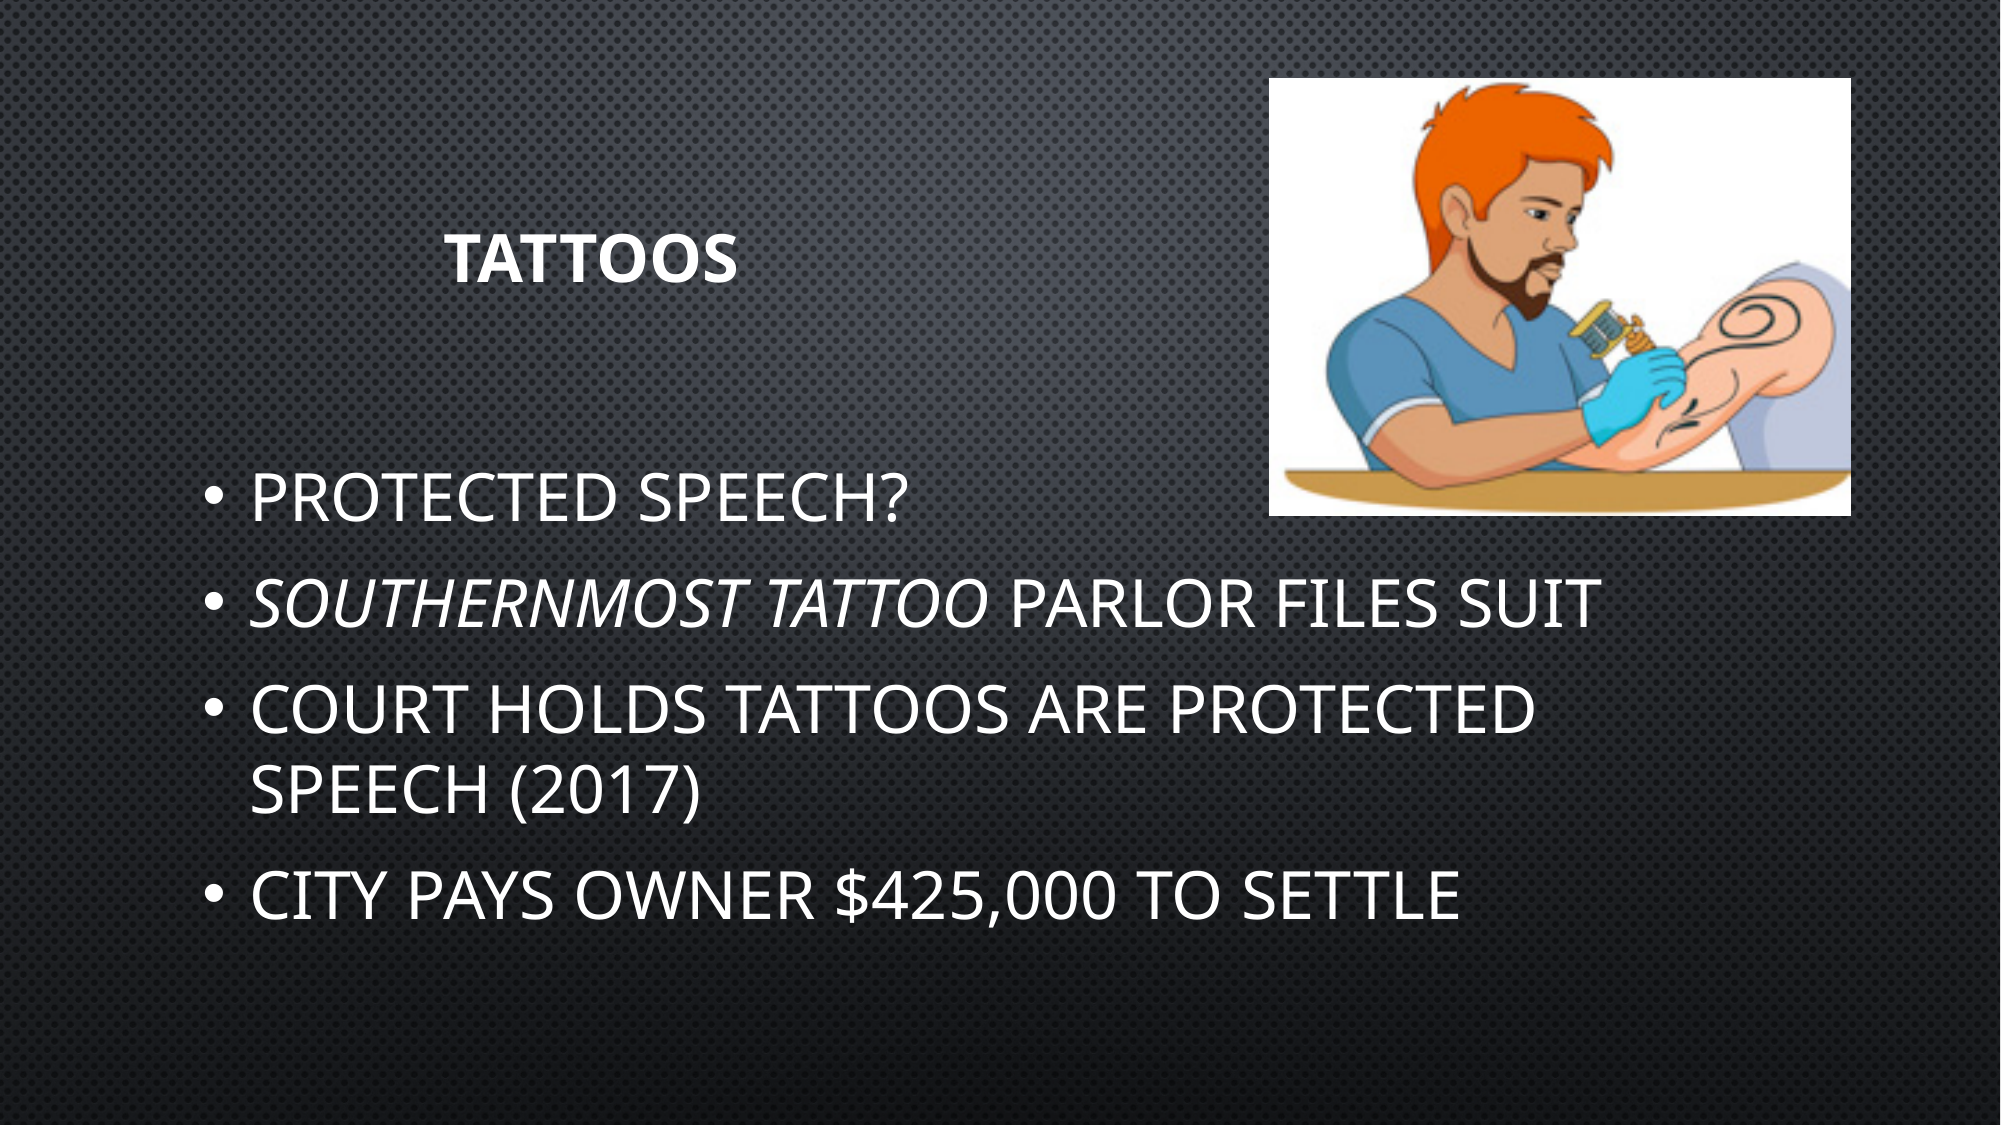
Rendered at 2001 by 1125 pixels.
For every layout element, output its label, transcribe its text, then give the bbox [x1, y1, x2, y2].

picture [1269, 77, 1852, 516]
title Tattoos [187, 99, 1269, 413]
list Protected Speech? Southernmost Tattoo Parlor files suit Court holds tattoos are protected speech (2017) City pays owner $425,000 to settle [187, 437, 1813, 950]
